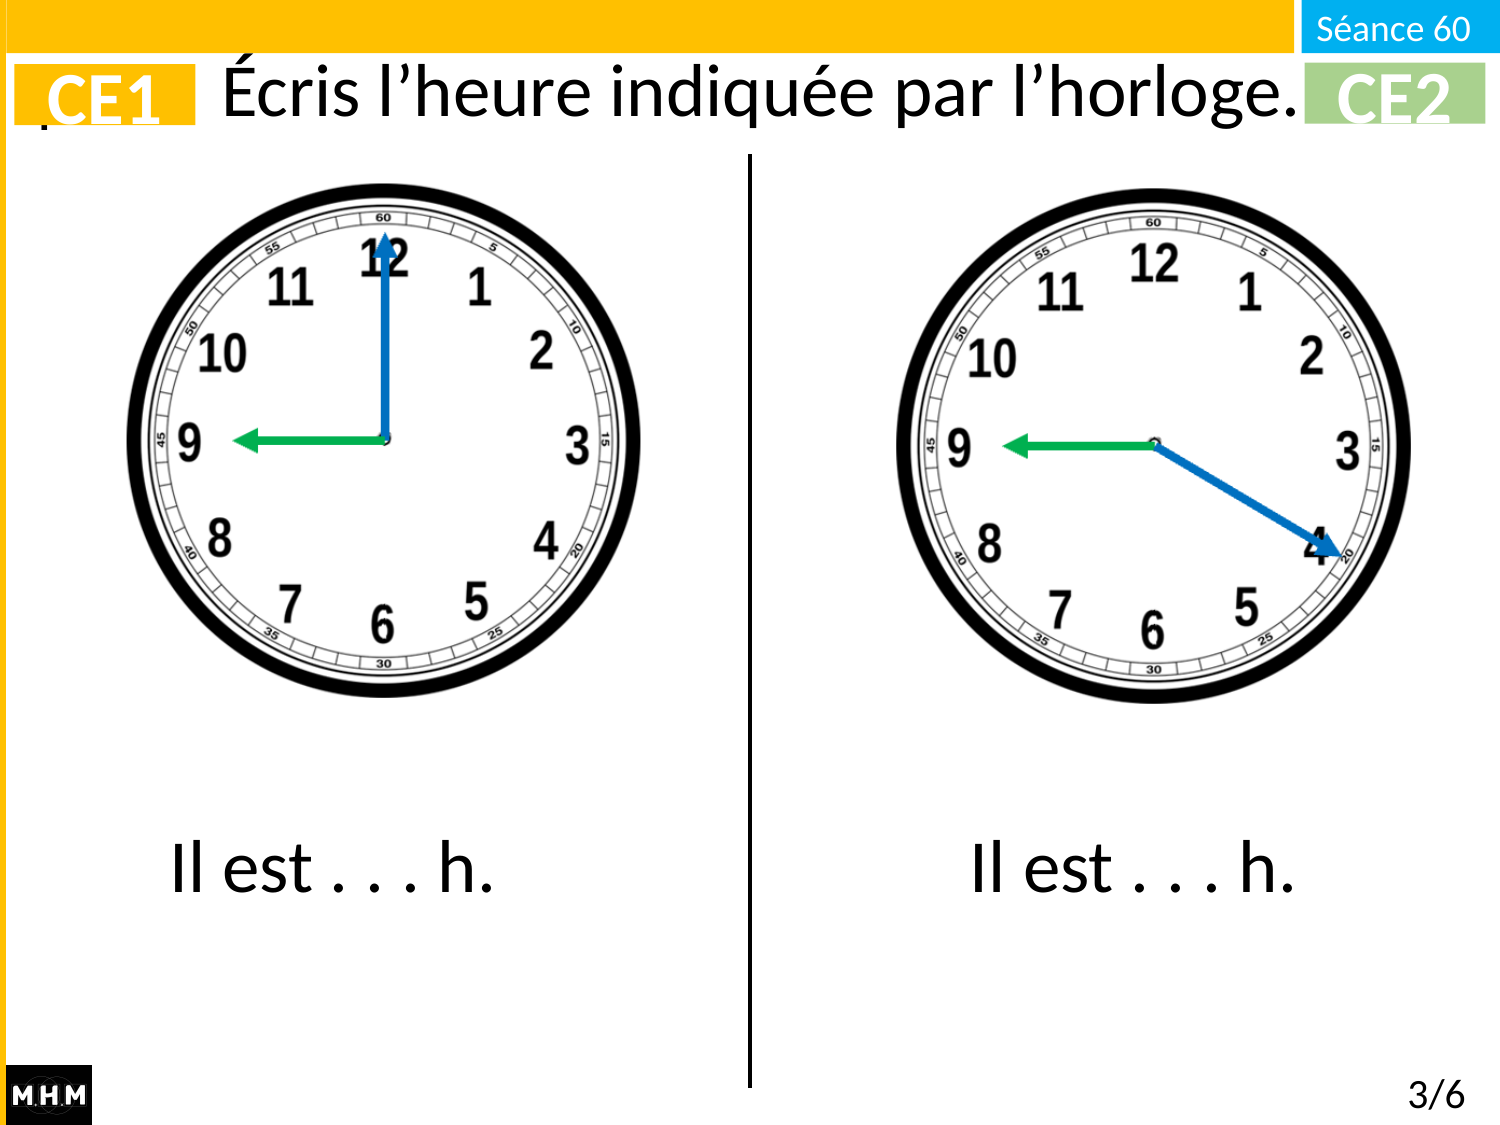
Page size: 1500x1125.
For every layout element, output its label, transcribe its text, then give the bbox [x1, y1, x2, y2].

picture [104, 176, 648, 714]
text_box CE1 [13, 63, 196, 126]
text_box Il est . . . h. [954, 818, 1346, 918]
text_box Il est . . . h. [154, 818, 545, 918]
picture [865, 169, 1426, 720]
picture [6, 1065, 92, 1125]
title Écris l’heure indiquée par l’horloge. [206, 42, 1500, 142]
list 3/6 [1373, 1064, 1500, 1125]
text_box CE2 [1303, 62, 1487, 125]
